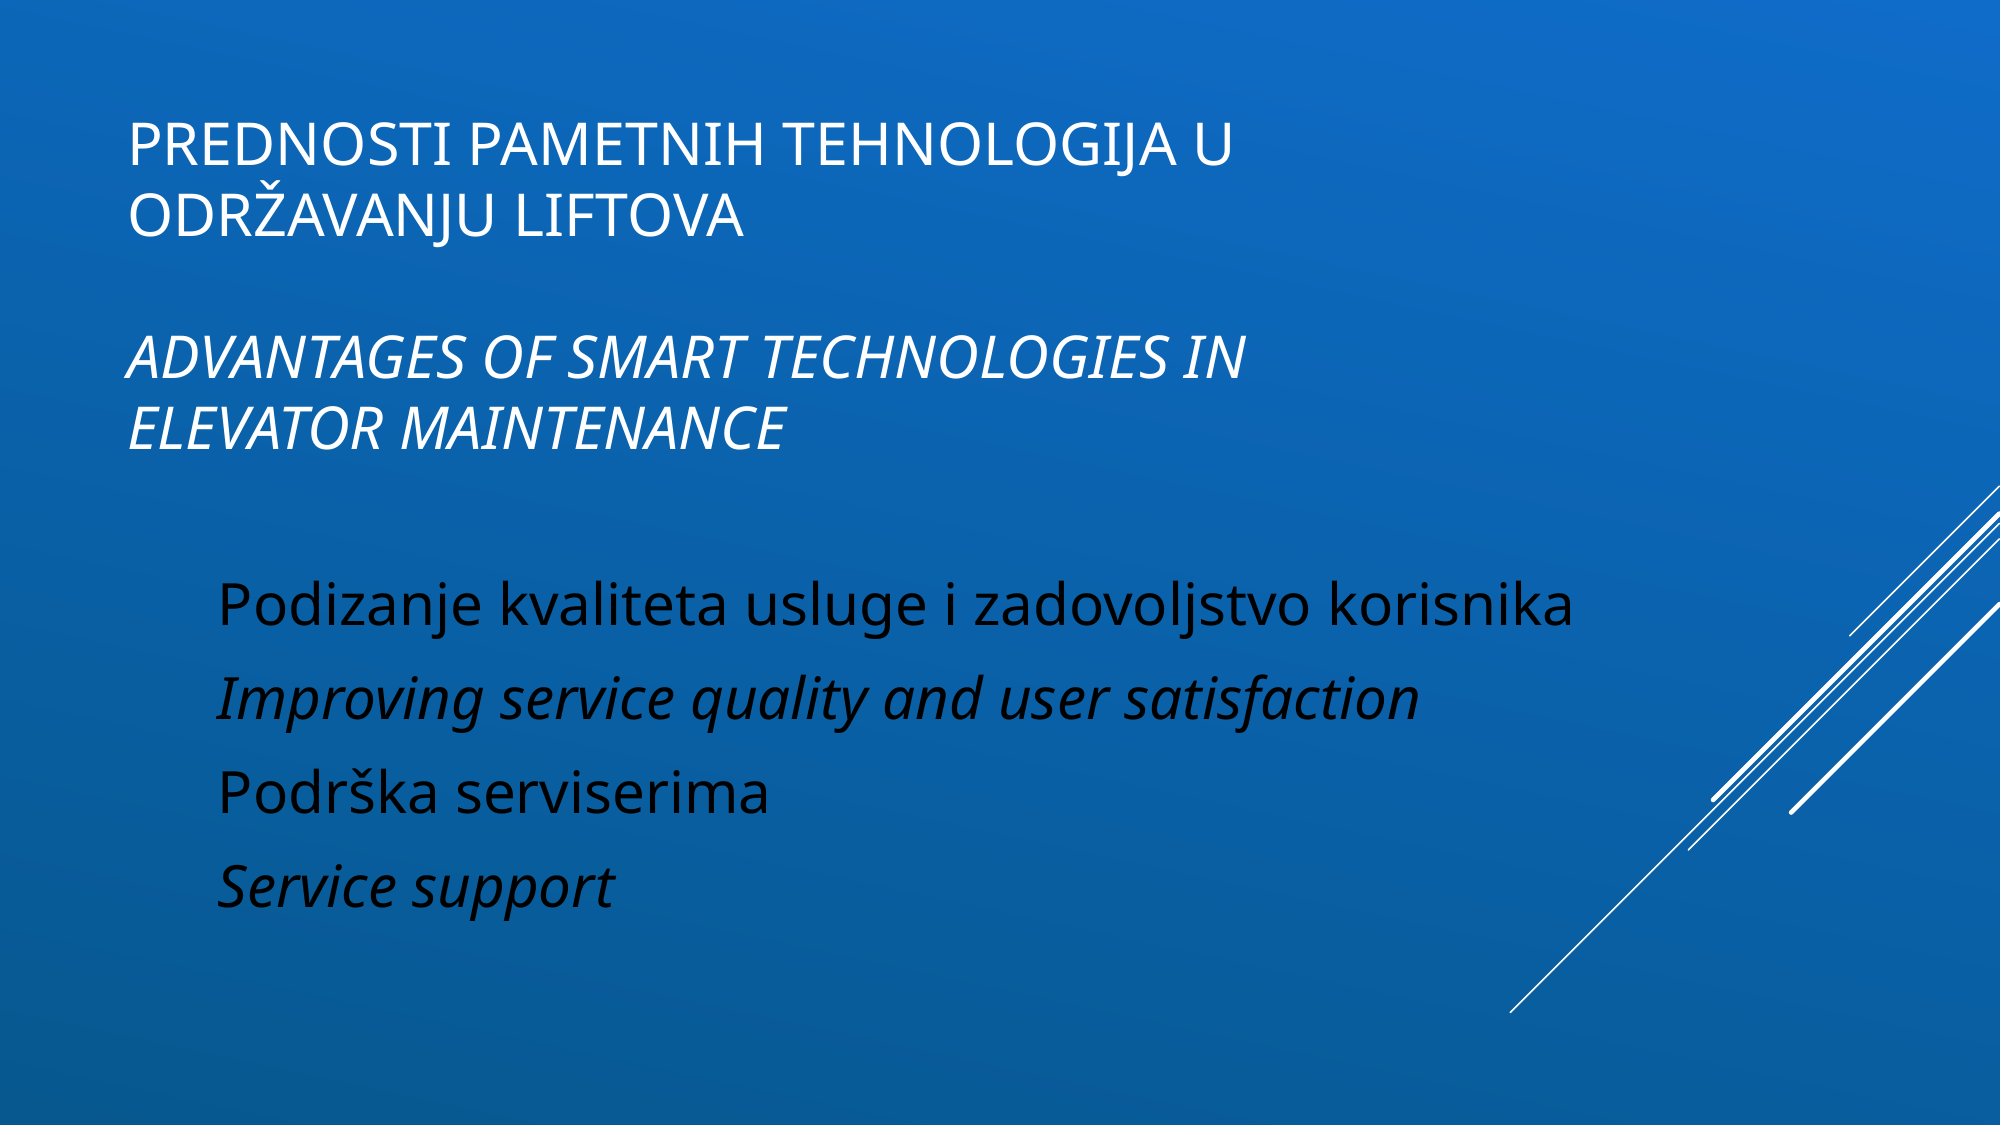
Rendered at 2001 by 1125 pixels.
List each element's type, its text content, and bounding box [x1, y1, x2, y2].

title prednosti pametnih tehnologija u održavanju liftova advantages of smart technologies in elevator maintenance [112, 94, 1513, 470]
list Podizanje kvaliteta usluge i zadovoljstvo korisnika Improving service quality and user satisfaction Podrška serviserima Service support [202, 559, 1603, 806]
